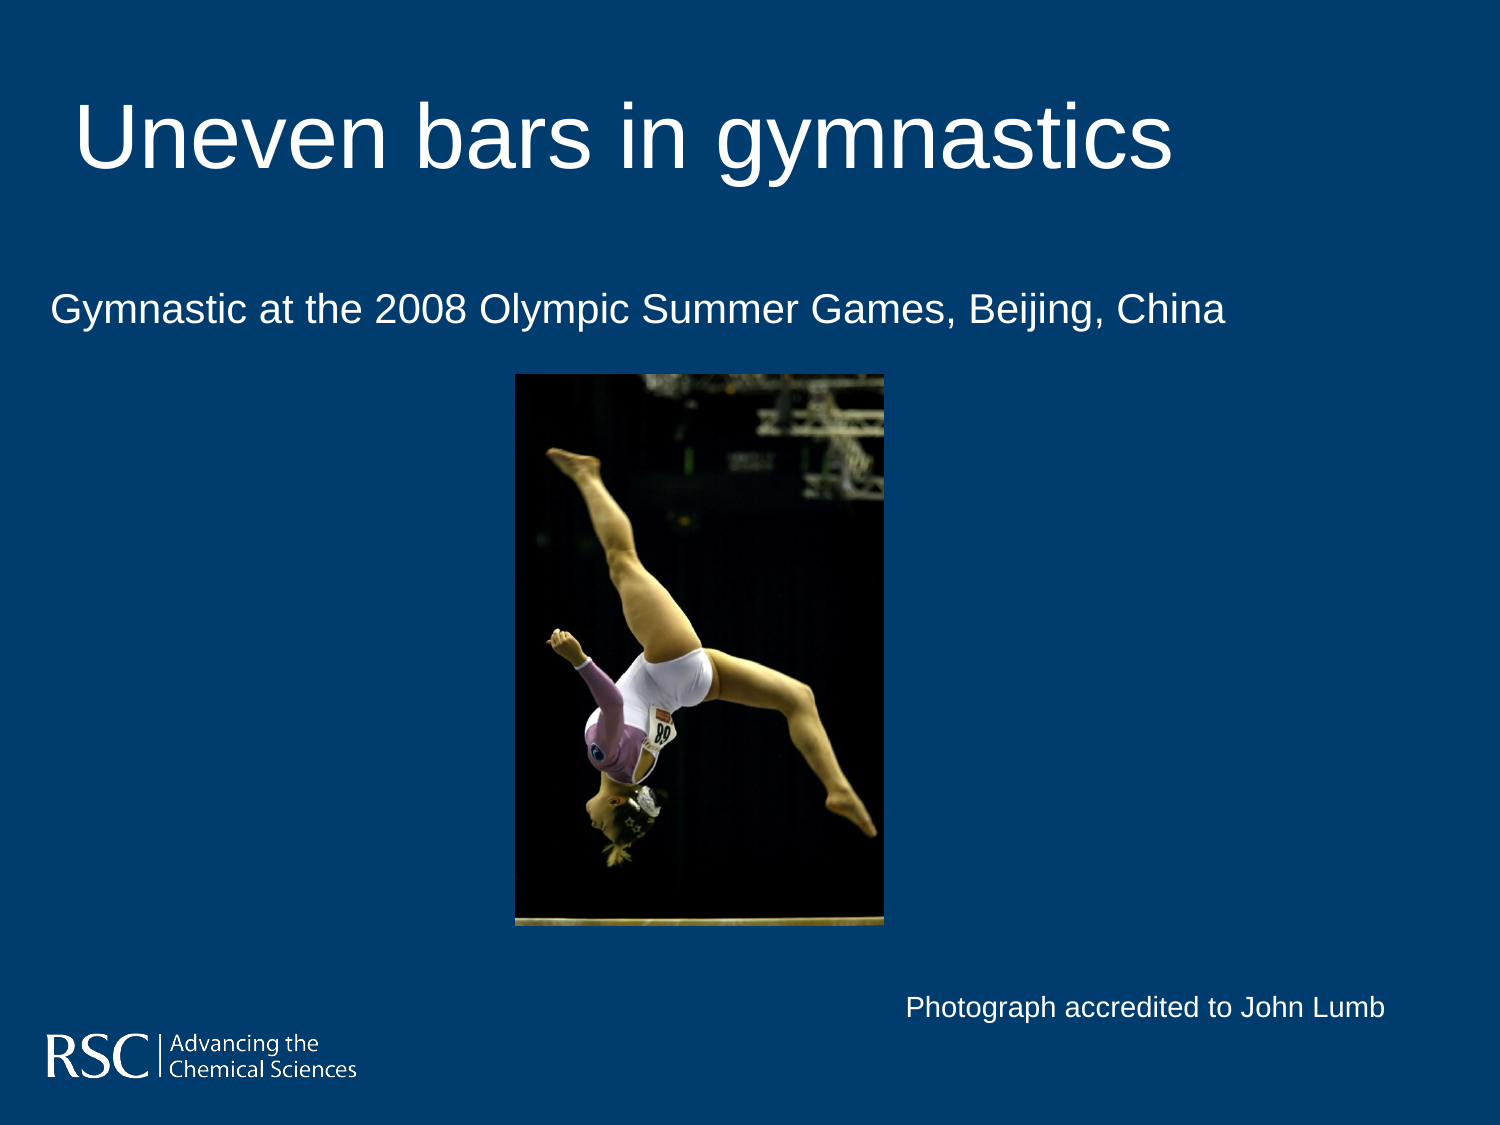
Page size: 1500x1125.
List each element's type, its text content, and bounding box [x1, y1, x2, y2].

picture [42, 1028, 362, 1082]
picture [515, 374, 885, 927]
text_box Photograph accredited to John Lumb [890, 949, 1465, 1032]
text_box Gymnastic at the 2008 Olympic Summer Games, Beijing, China [35, 281, 1418, 450]
title Uneven bars in gymnastics [58, 187, 1441, 305]
